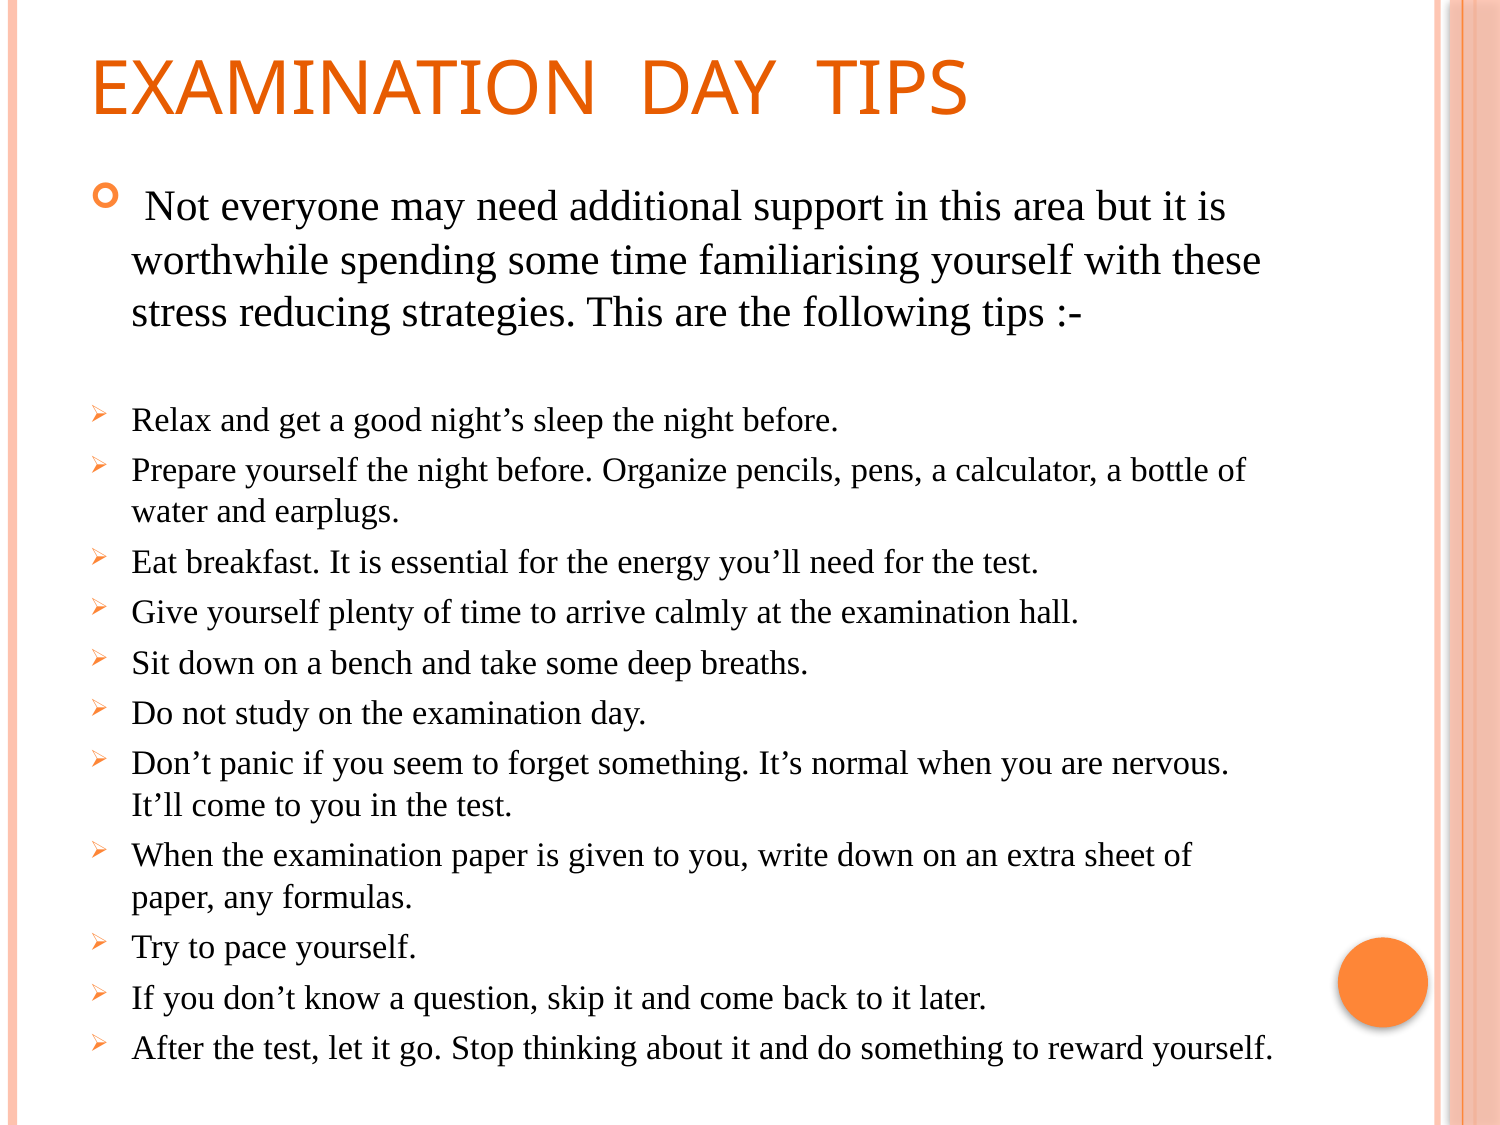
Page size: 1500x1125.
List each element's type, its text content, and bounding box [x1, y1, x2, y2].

list Not everyone may need additional support in this area but it is worthwhile spending some time familiarising yourself with these stress reducing strategies. This are the following tips :- Relax and get a good night’s sleep the night before. Prepare yourself the night before. Organize pencils, pens, a calculator, a bottle of water and earplugs. Eat breakfast. It is essential for the energy you’ll need for the test. Give yourself plenty of time to arrive calmly at the examination hall. Sit down on a bench and take some deep breaths. Do not study on the examination day. Don’t panic if you seem to forget something. It’s normal when you are nervous. It’ll come to you in the test. When the examination paper is given to you, write down on an extra sheet of paper, any formulas. Try to pace yourself. If you don’t know a question, skip it and come back to it later. After the test, let it go. Stop thinking about it and do something to reward yourself. [75, 162, 1300, 1100]
title EXAMINATION DAY TIPS [75, 45, 1300, 138]
